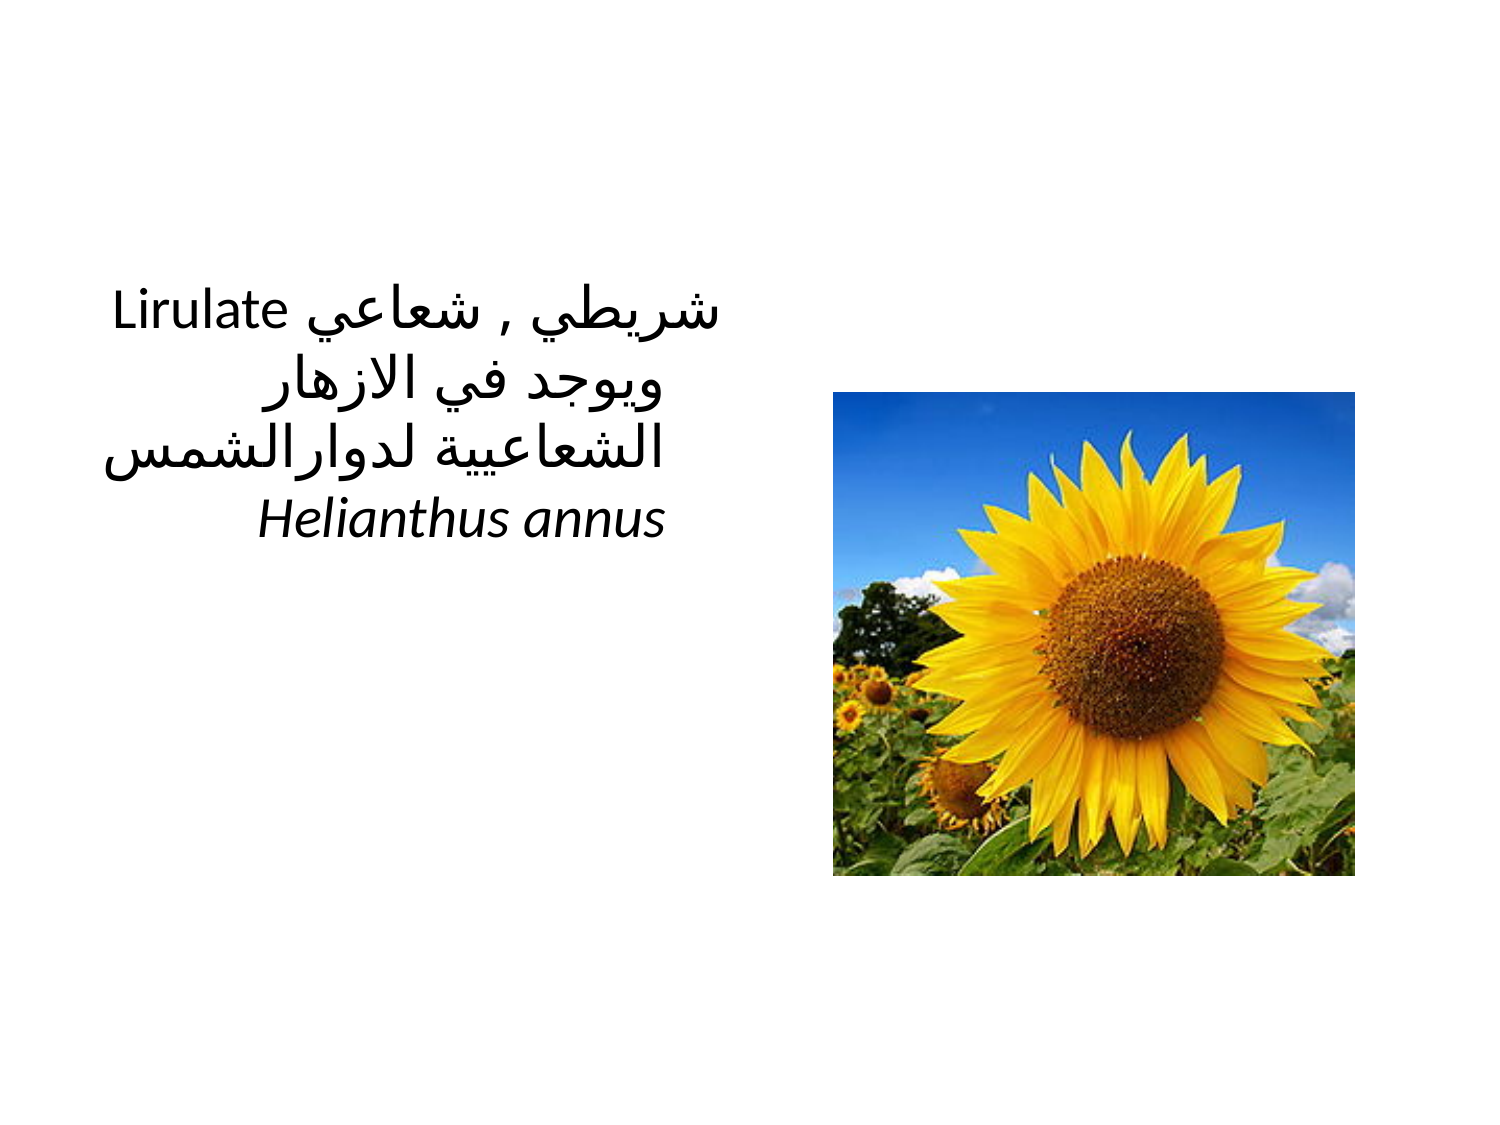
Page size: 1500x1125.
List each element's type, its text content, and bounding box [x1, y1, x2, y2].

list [833, 391, 1355, 876]
list شريطي , شعاعي Lirulate ویوجد في الازھار الشعاعيیة لدوارالشمس Helianthus annus [75, 262, 738, 1005]
